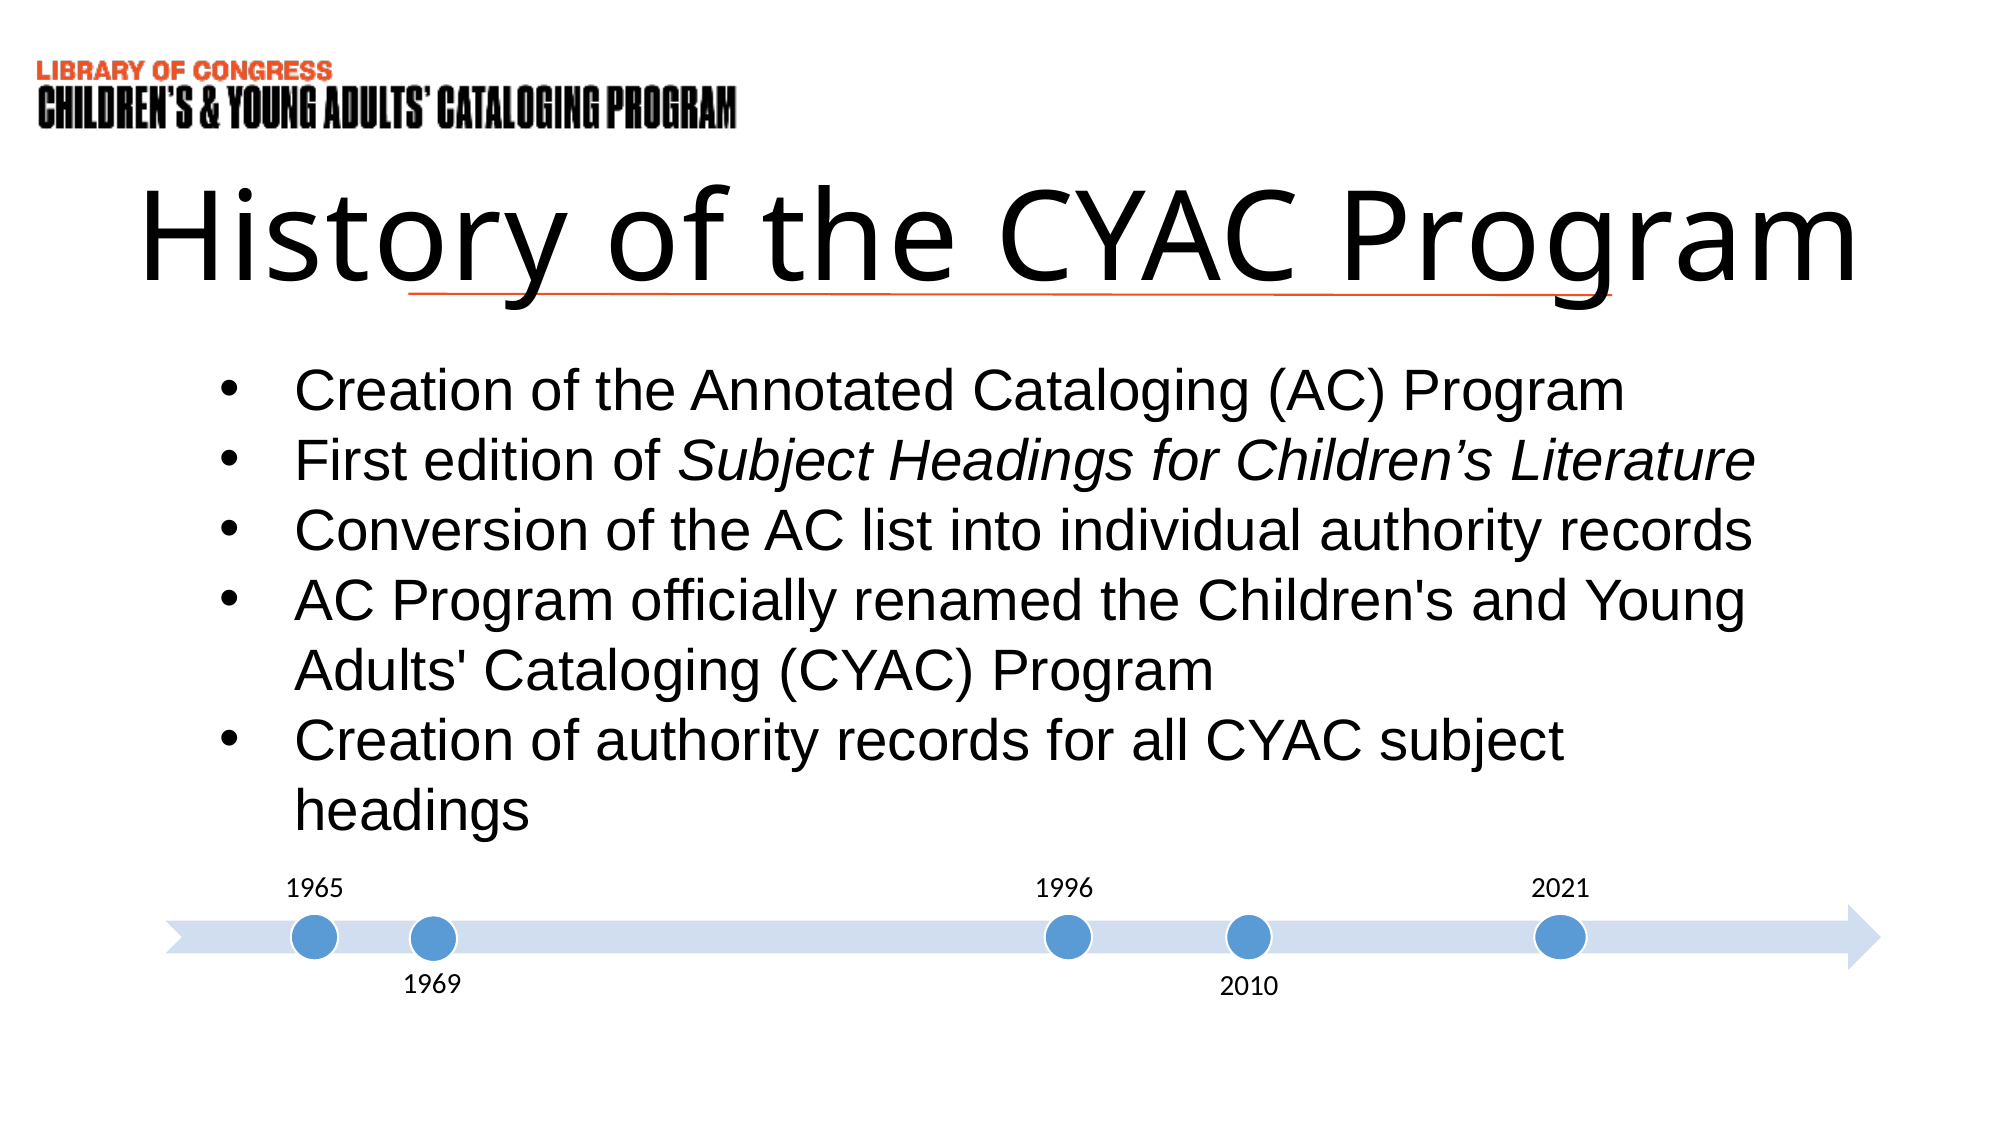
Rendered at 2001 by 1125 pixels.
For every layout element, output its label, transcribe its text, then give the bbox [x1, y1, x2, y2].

picture [0, 0, 790, 182]
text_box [165, 855, 1881, 1019]
text_box Creation of the Annotated Cataloging (AC) Program First edition of Subject Headings for Children’s Literature Conversion of the AC list into individual authority records AC Program officially renamed the Children's and Young Adults' Cataloging (CYAC) Program Creation of authority records for all CYAC subject headings [204, 344, 1796, 855]
text_box History of the CYAC Program [0, 163, 2000, 317]
